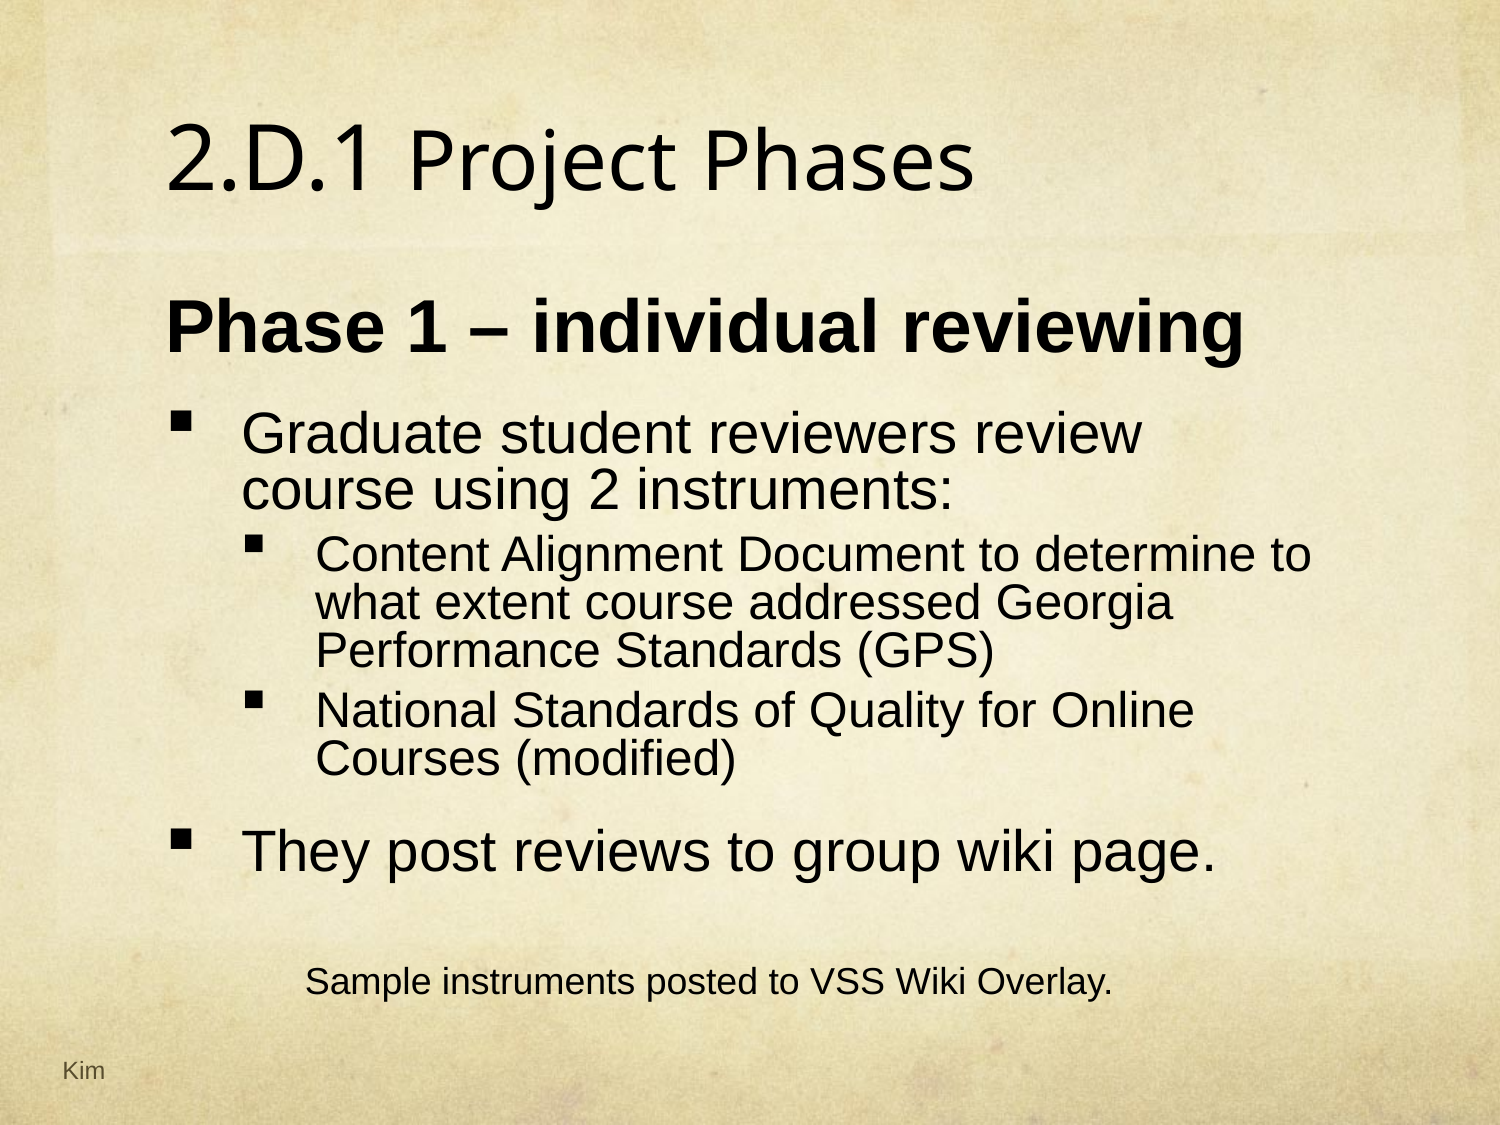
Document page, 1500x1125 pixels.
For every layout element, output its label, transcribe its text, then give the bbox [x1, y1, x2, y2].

list Phase 1 – individual reviewing Graduate student reviewers review course using 2 instruments: Content Alignment Document to determine to what extent course addressed Georgia Performance Standards (GPS) National Standards of Quality for Online Courses (modified) They post reviews to group wiki page. [149, 287, 1350, 951]
title 2.D.1 Project Phases [149, 82, 1350, 226]
text_box Sample instruments posted to VSS Wiki Overlay. [290, 949, 1164, 1010]
picture [0, 0, 1500, 1125]
text_box Kim [47, 1046, 459, 1092]
